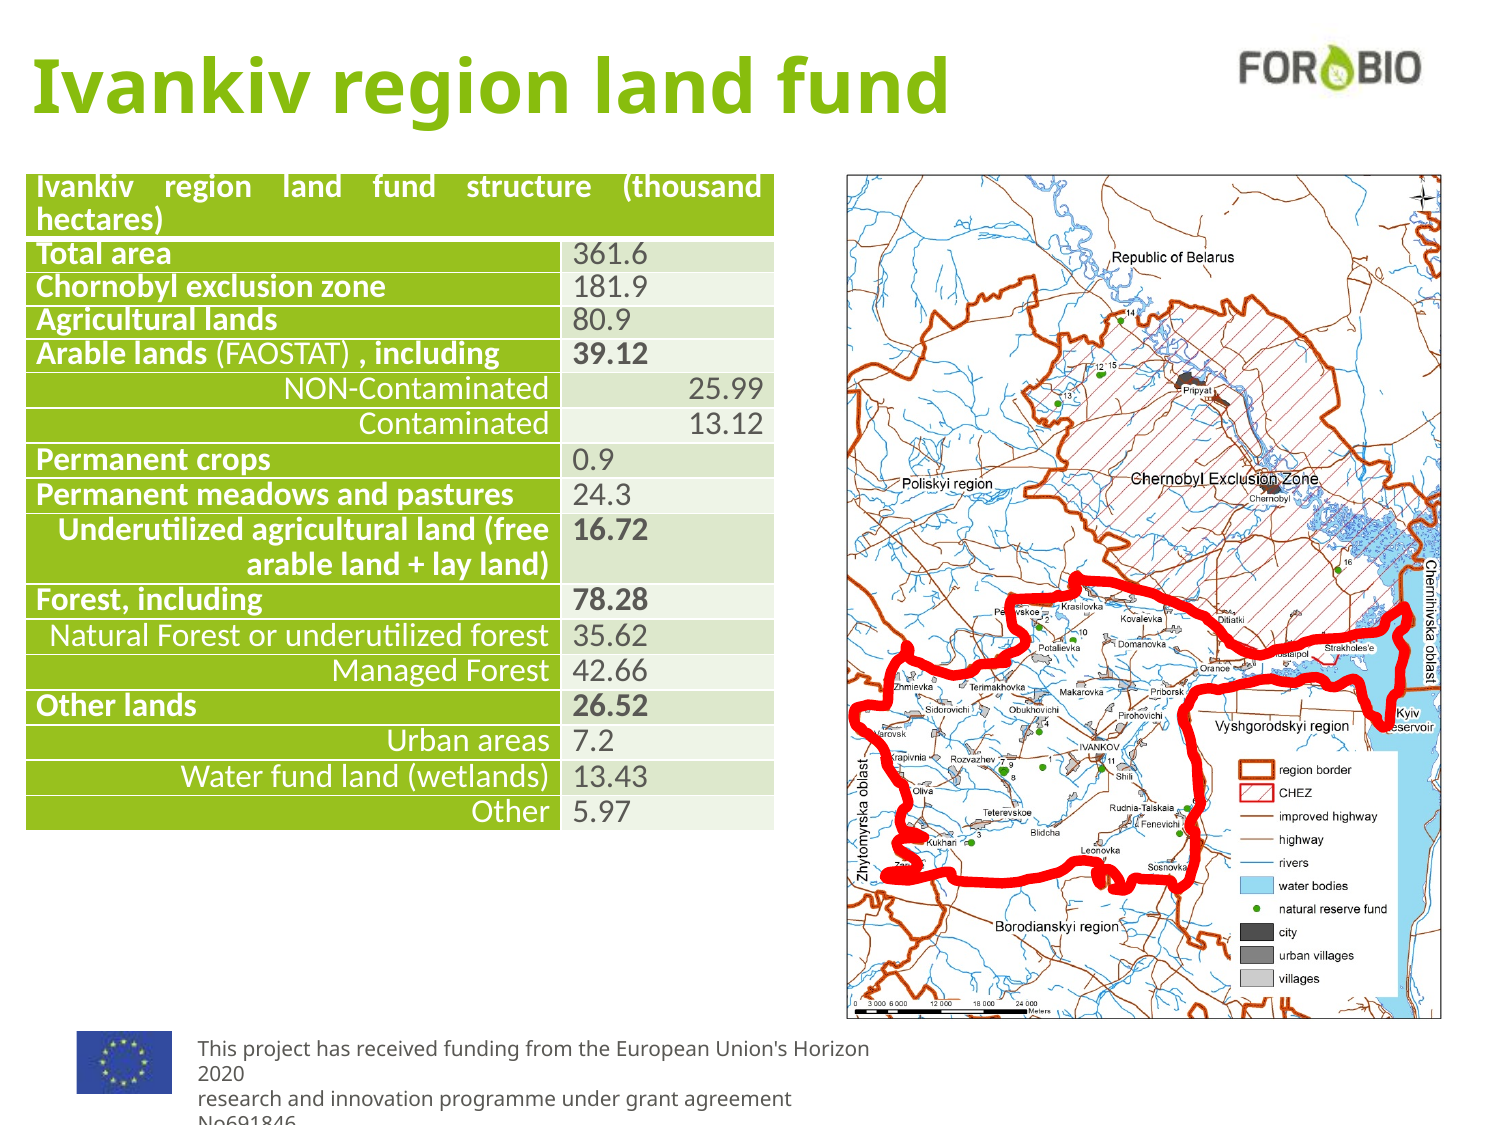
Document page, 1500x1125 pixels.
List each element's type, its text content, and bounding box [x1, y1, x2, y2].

table_cell 35.62 [562, 620, 774, 654]
table_cell 80.9 [562, 307, 774, 338]
table_cell Natural Forest or underutilized forest [26, 620, 560, 654]
table_cell Permanent meadows and pastures [26, 479, 560, 513]
table_cell Arable lands (FAOSTAT) , including [26, 340, 560, 372]
table_cell 361.6 [562, 242, 774, 272]
picture [1187, 23, 1473, 114]
table_cell Total area [26, 242, 560, 272]
table_cell 181.9 [562, 273, 774, 305]
table_cell 5.97 [562, 796, 774, 830]
table_cell Forest, including [26, 585, 560, 618]
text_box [844, 172, 1444, 1021]
table_cell 26.52 [562, 691, 774, 724]
table_cell 25.99 [562, 373, 774, 407]
picture [76, 1031, 172, 1094]
table_cell Other lands [26, 691, 560, 724]
table_cell 42.66 [562, 655, 774, 689]
table_cell Urban areas [26, 726, 560, 759]
table_cell Water fund land (wetlands) [26, 761, 560, 795]
table_cell 13.12 [562, 409, 774, 442]
text_box Ivankiv region land fund [17, 43, 1368, 124]
table_cell 7.2 [562, 726, 774, 759]
table_cell Contaminated [26, 409, 560, 442]
table_cell Permanent crops [26, 444, 560, 477]
table_cell Chornobyl exclusion zone [26, 273, 560, 305]
table_cell 16.72 [562, 514, 774, 583]
table_cell Other [26, 796, 560, 830]
table_cell Managed Forest [26, 655, 560, 689]
table_cell 0.9 [562, 444, 774, 477]
table_header Ivankiv region land fund structure (thousand hectares) [26, 174, 774, 236]
table_cell 13.43 [562, 761, 774, 795]
table_cell Underutilized agricultural land (free arable land + lay land) [26, 514, 560, 583]
table_cell 39.12 [562, 340, 774, 372]
table_cell 78.28 [562, 585, 774, 618]
table_cell NON-Contaminated [26, 373, 560, 407]
table_cell 24.3 [562, 479, 774, 513]
table_cell Agricultural lands [26, 307, 560, 338]
